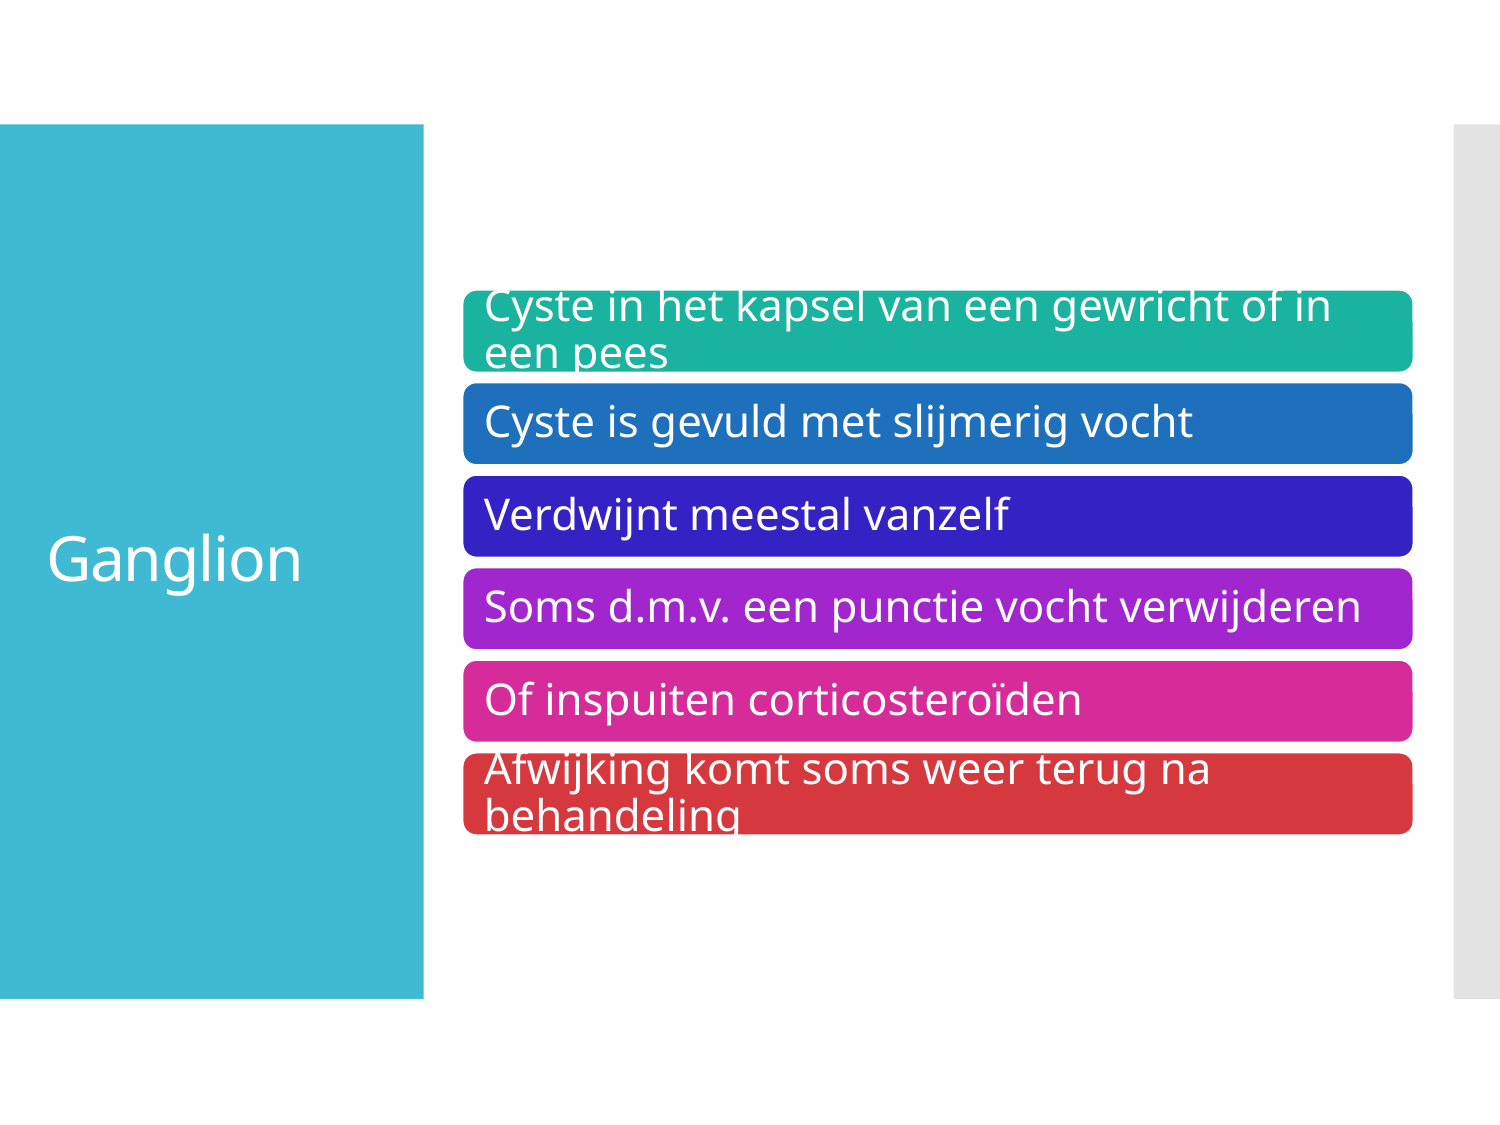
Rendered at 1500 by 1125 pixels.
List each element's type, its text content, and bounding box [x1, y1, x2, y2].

title Ganglion [31, 184, 394, 940]
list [462, 145, 1414, 980]
